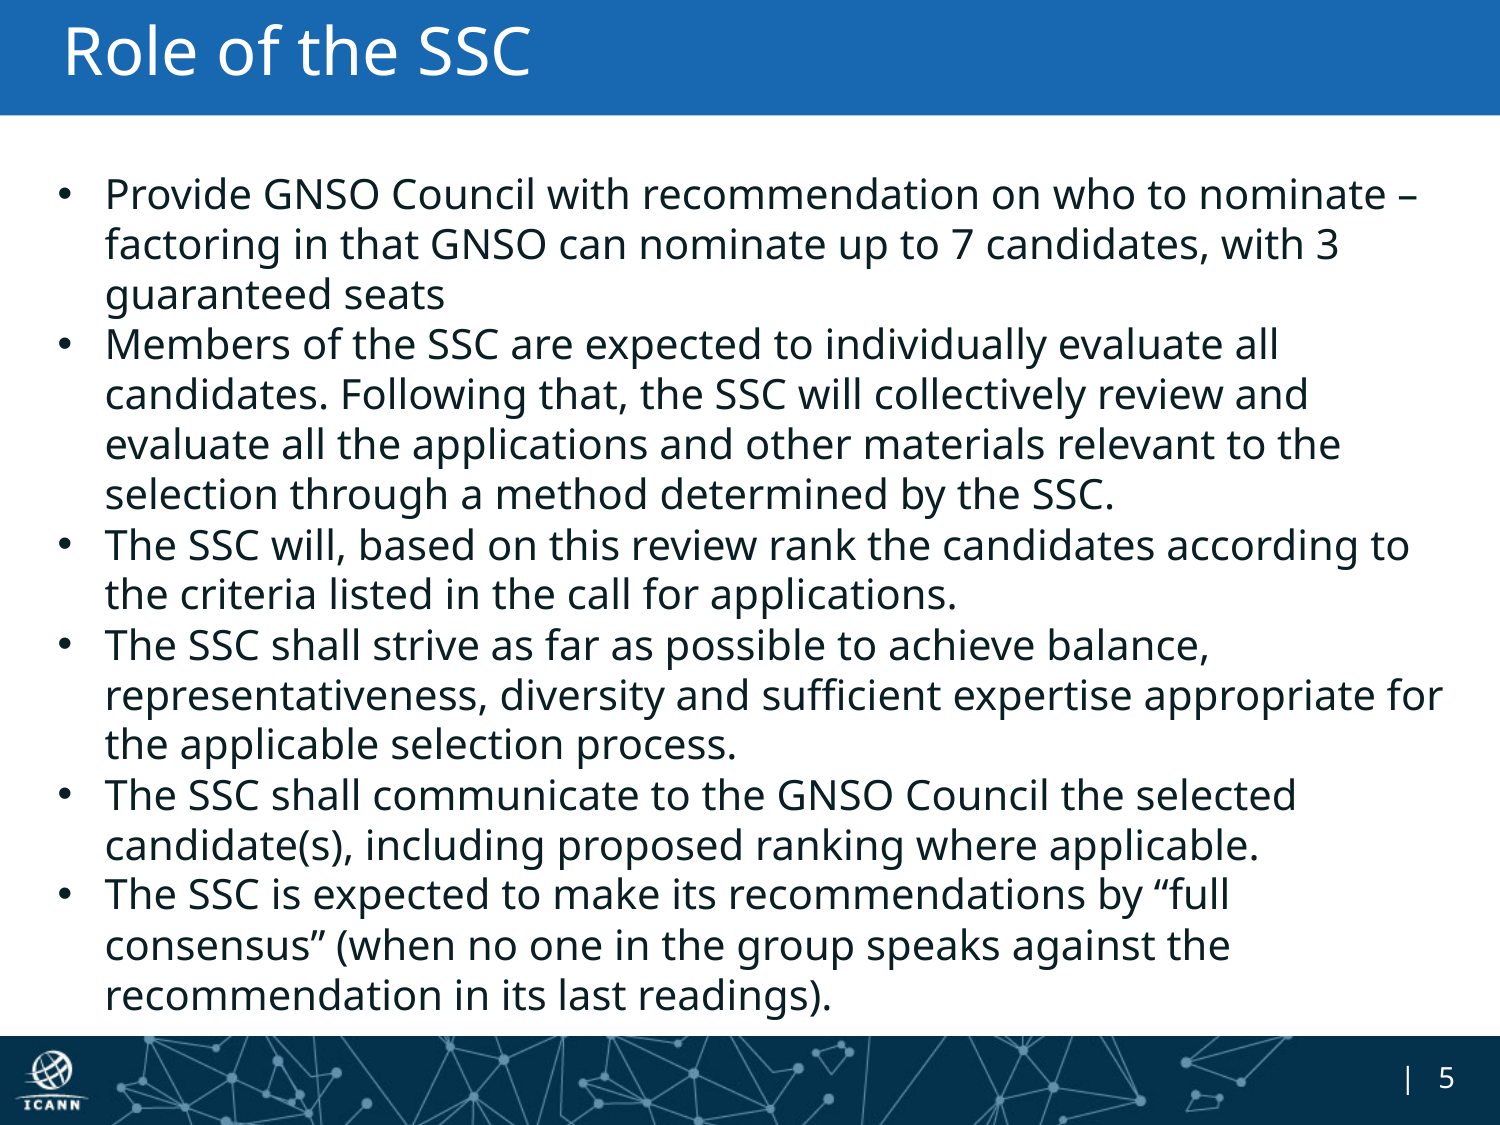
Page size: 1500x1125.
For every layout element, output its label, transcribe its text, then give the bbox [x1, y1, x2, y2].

title Role of the SSC [0, 0, 1500, 116]
picture [0, 1036, 1500, 1125]
text_box Provide GNSO Council with recommendation on who to nominate – factoring in that GNSO can nominate up to 7 candidates, with 3 guaranteed seats Members of the SSC are expected to individually evaluate all candidates. Following that, the SSC will collectively review and evaluate all the applications and other materials relevant to the selection through a method determined by the SSC. The SSC will, based on this review rank the candidates according to the criteria listed in the call for applications. The SSC shall strive as far as possible to achieve balance, representativeness, diversity and sufficient expertise appropriate for the applicable selection process. The SSC shall communicate to the GNSO Council the selected candidate(s), including proposed ranking where applicable. The SSC is expected to make its recommendations by “full consensus” (when no one in the group speaks against the recommendation in its last readings). [42, 160, 1462, 1071]
